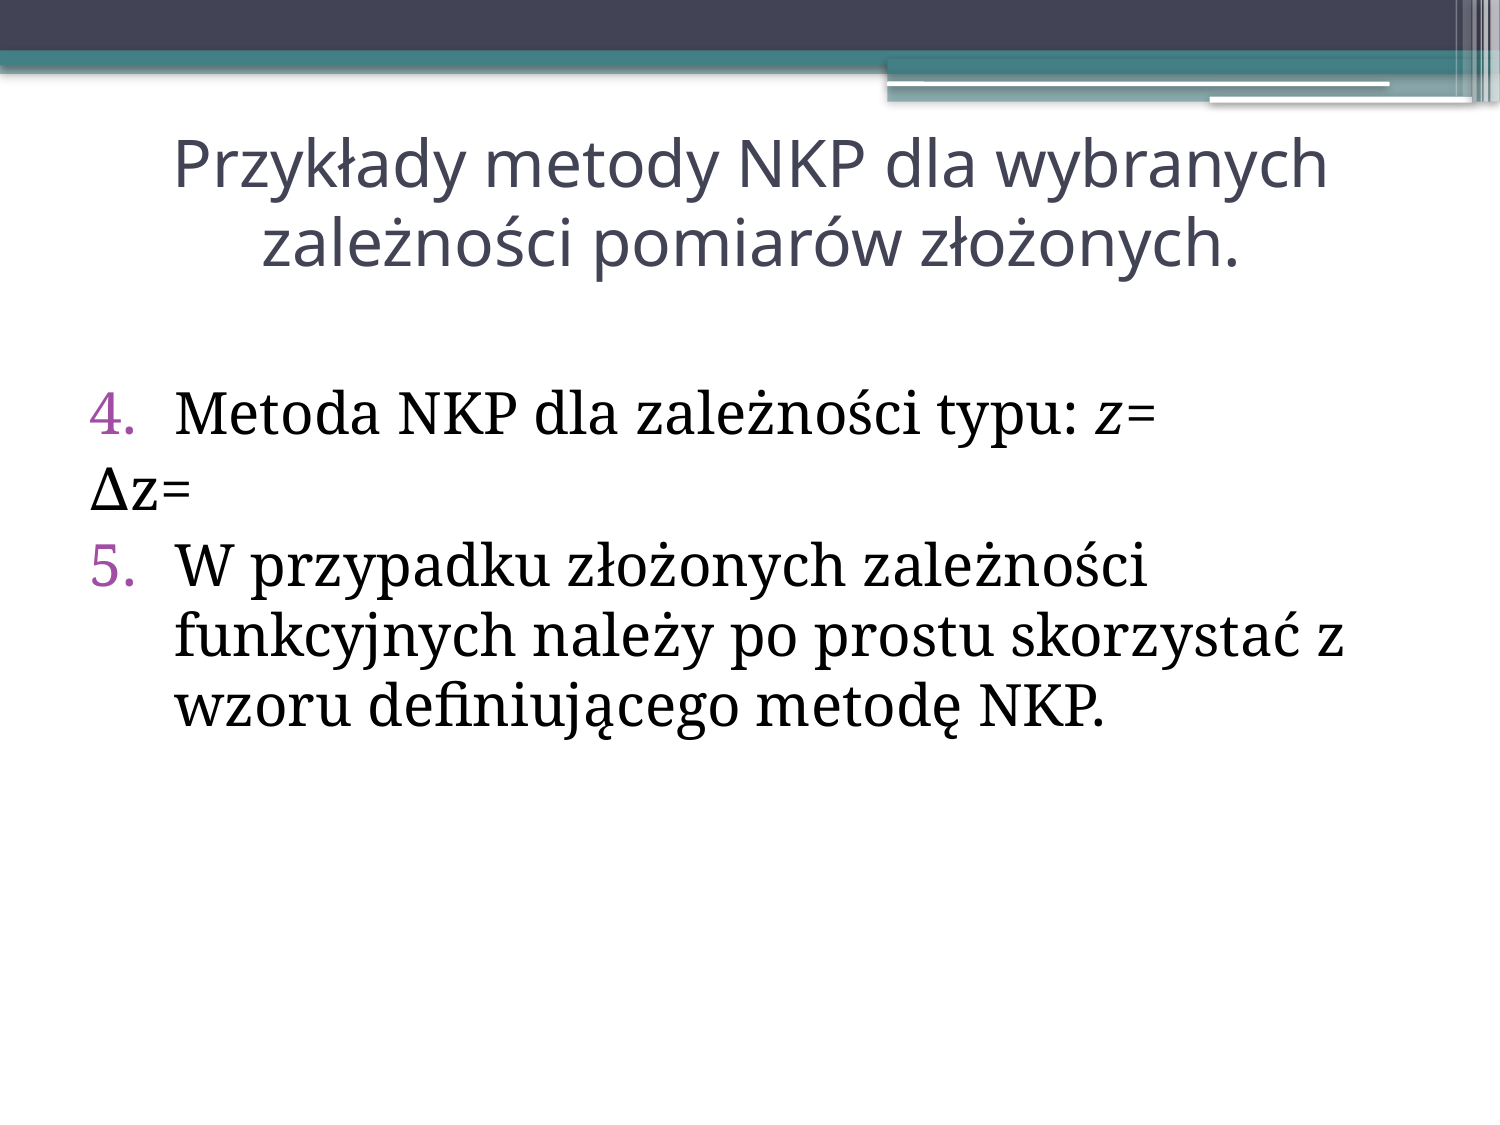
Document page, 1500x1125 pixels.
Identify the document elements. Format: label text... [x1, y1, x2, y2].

title Przykłady metody NKP dla wybranych zależności pomiarów złożonych. [76, 113, 1427, 289]
